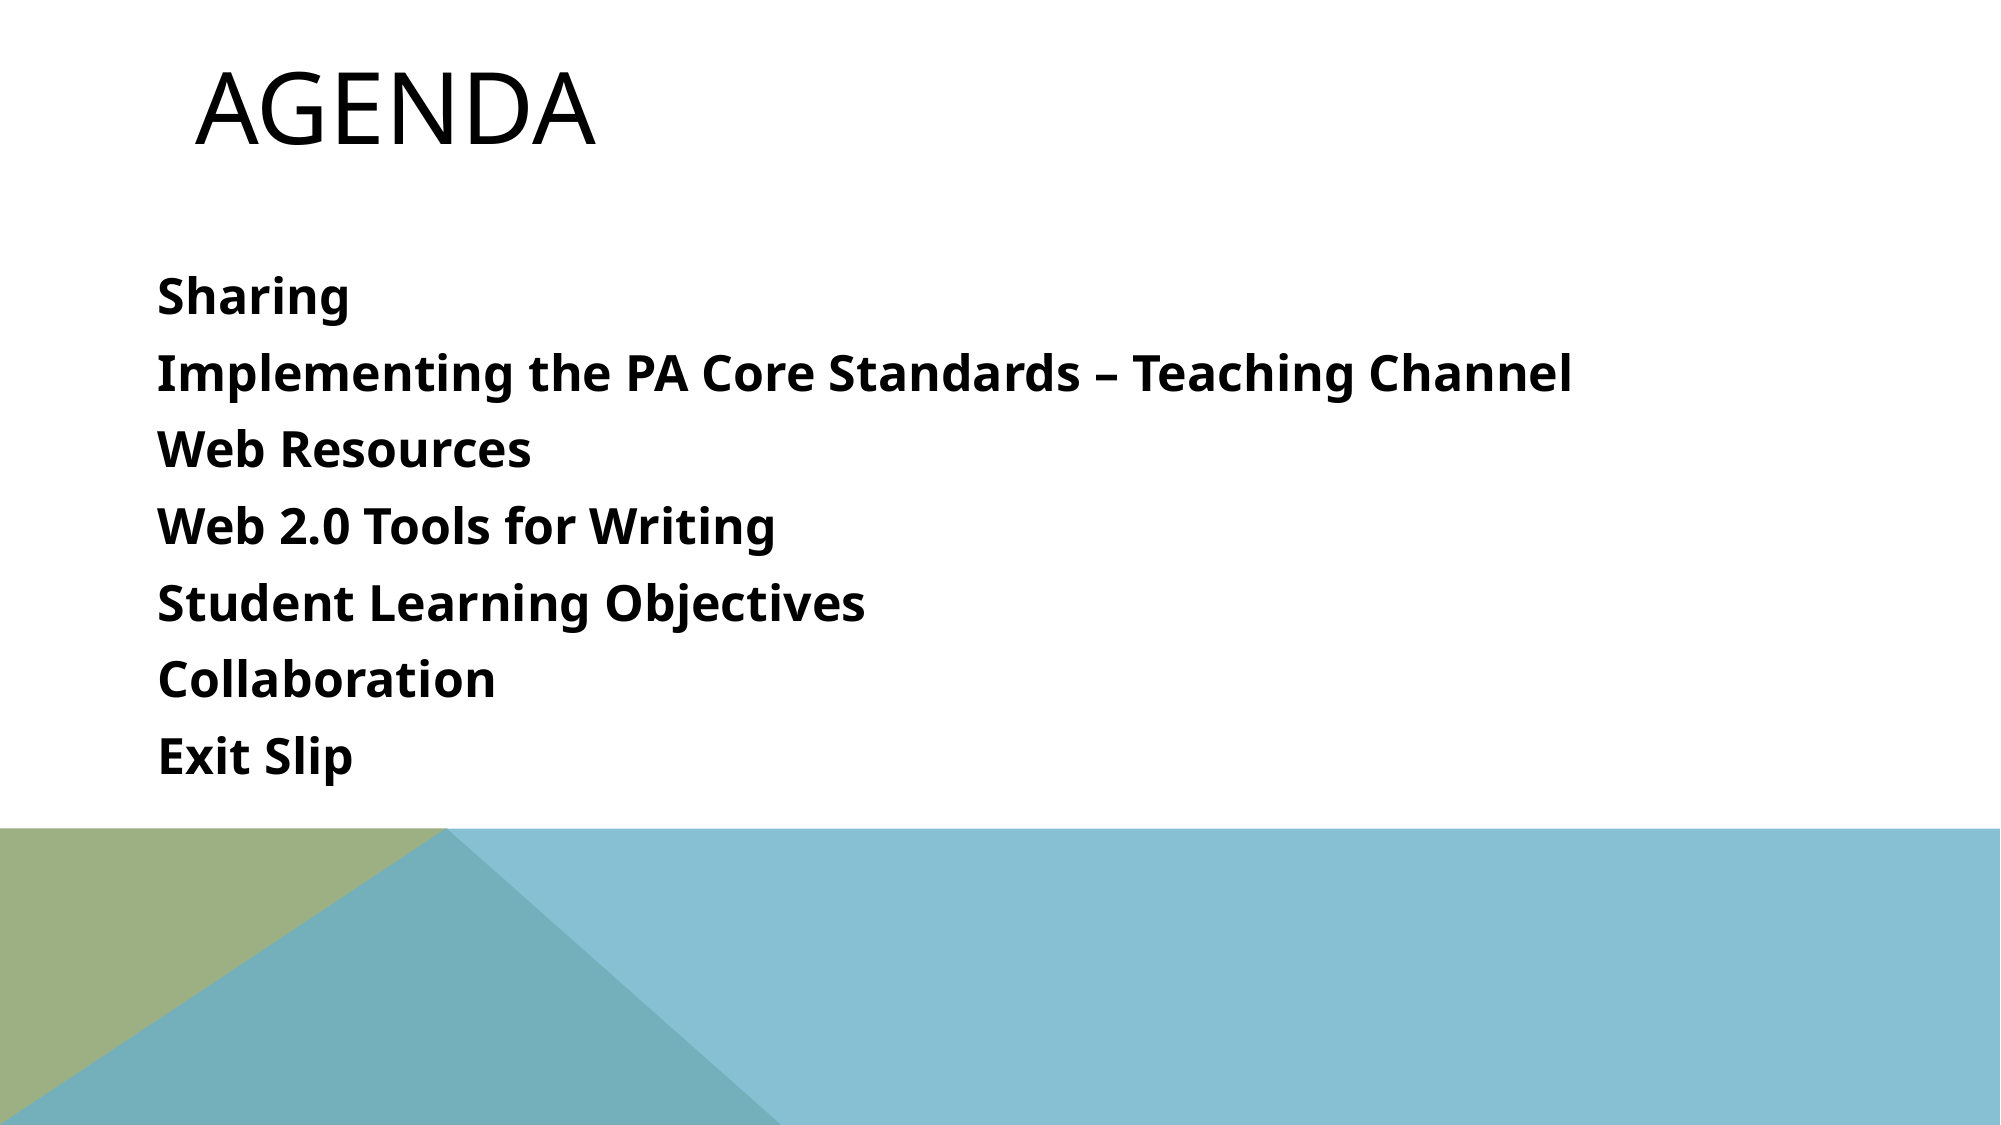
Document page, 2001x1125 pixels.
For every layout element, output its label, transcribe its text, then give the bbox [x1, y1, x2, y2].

title Agenda [180, 60, 1825, 150]
list Sharing Implementing the PA Core Standards – Teaching Channel Web Resources Web 2.0 Tools for Writing Student Learning Objectives Collaboration Exit Slip [142, 257, 1822, 971]
